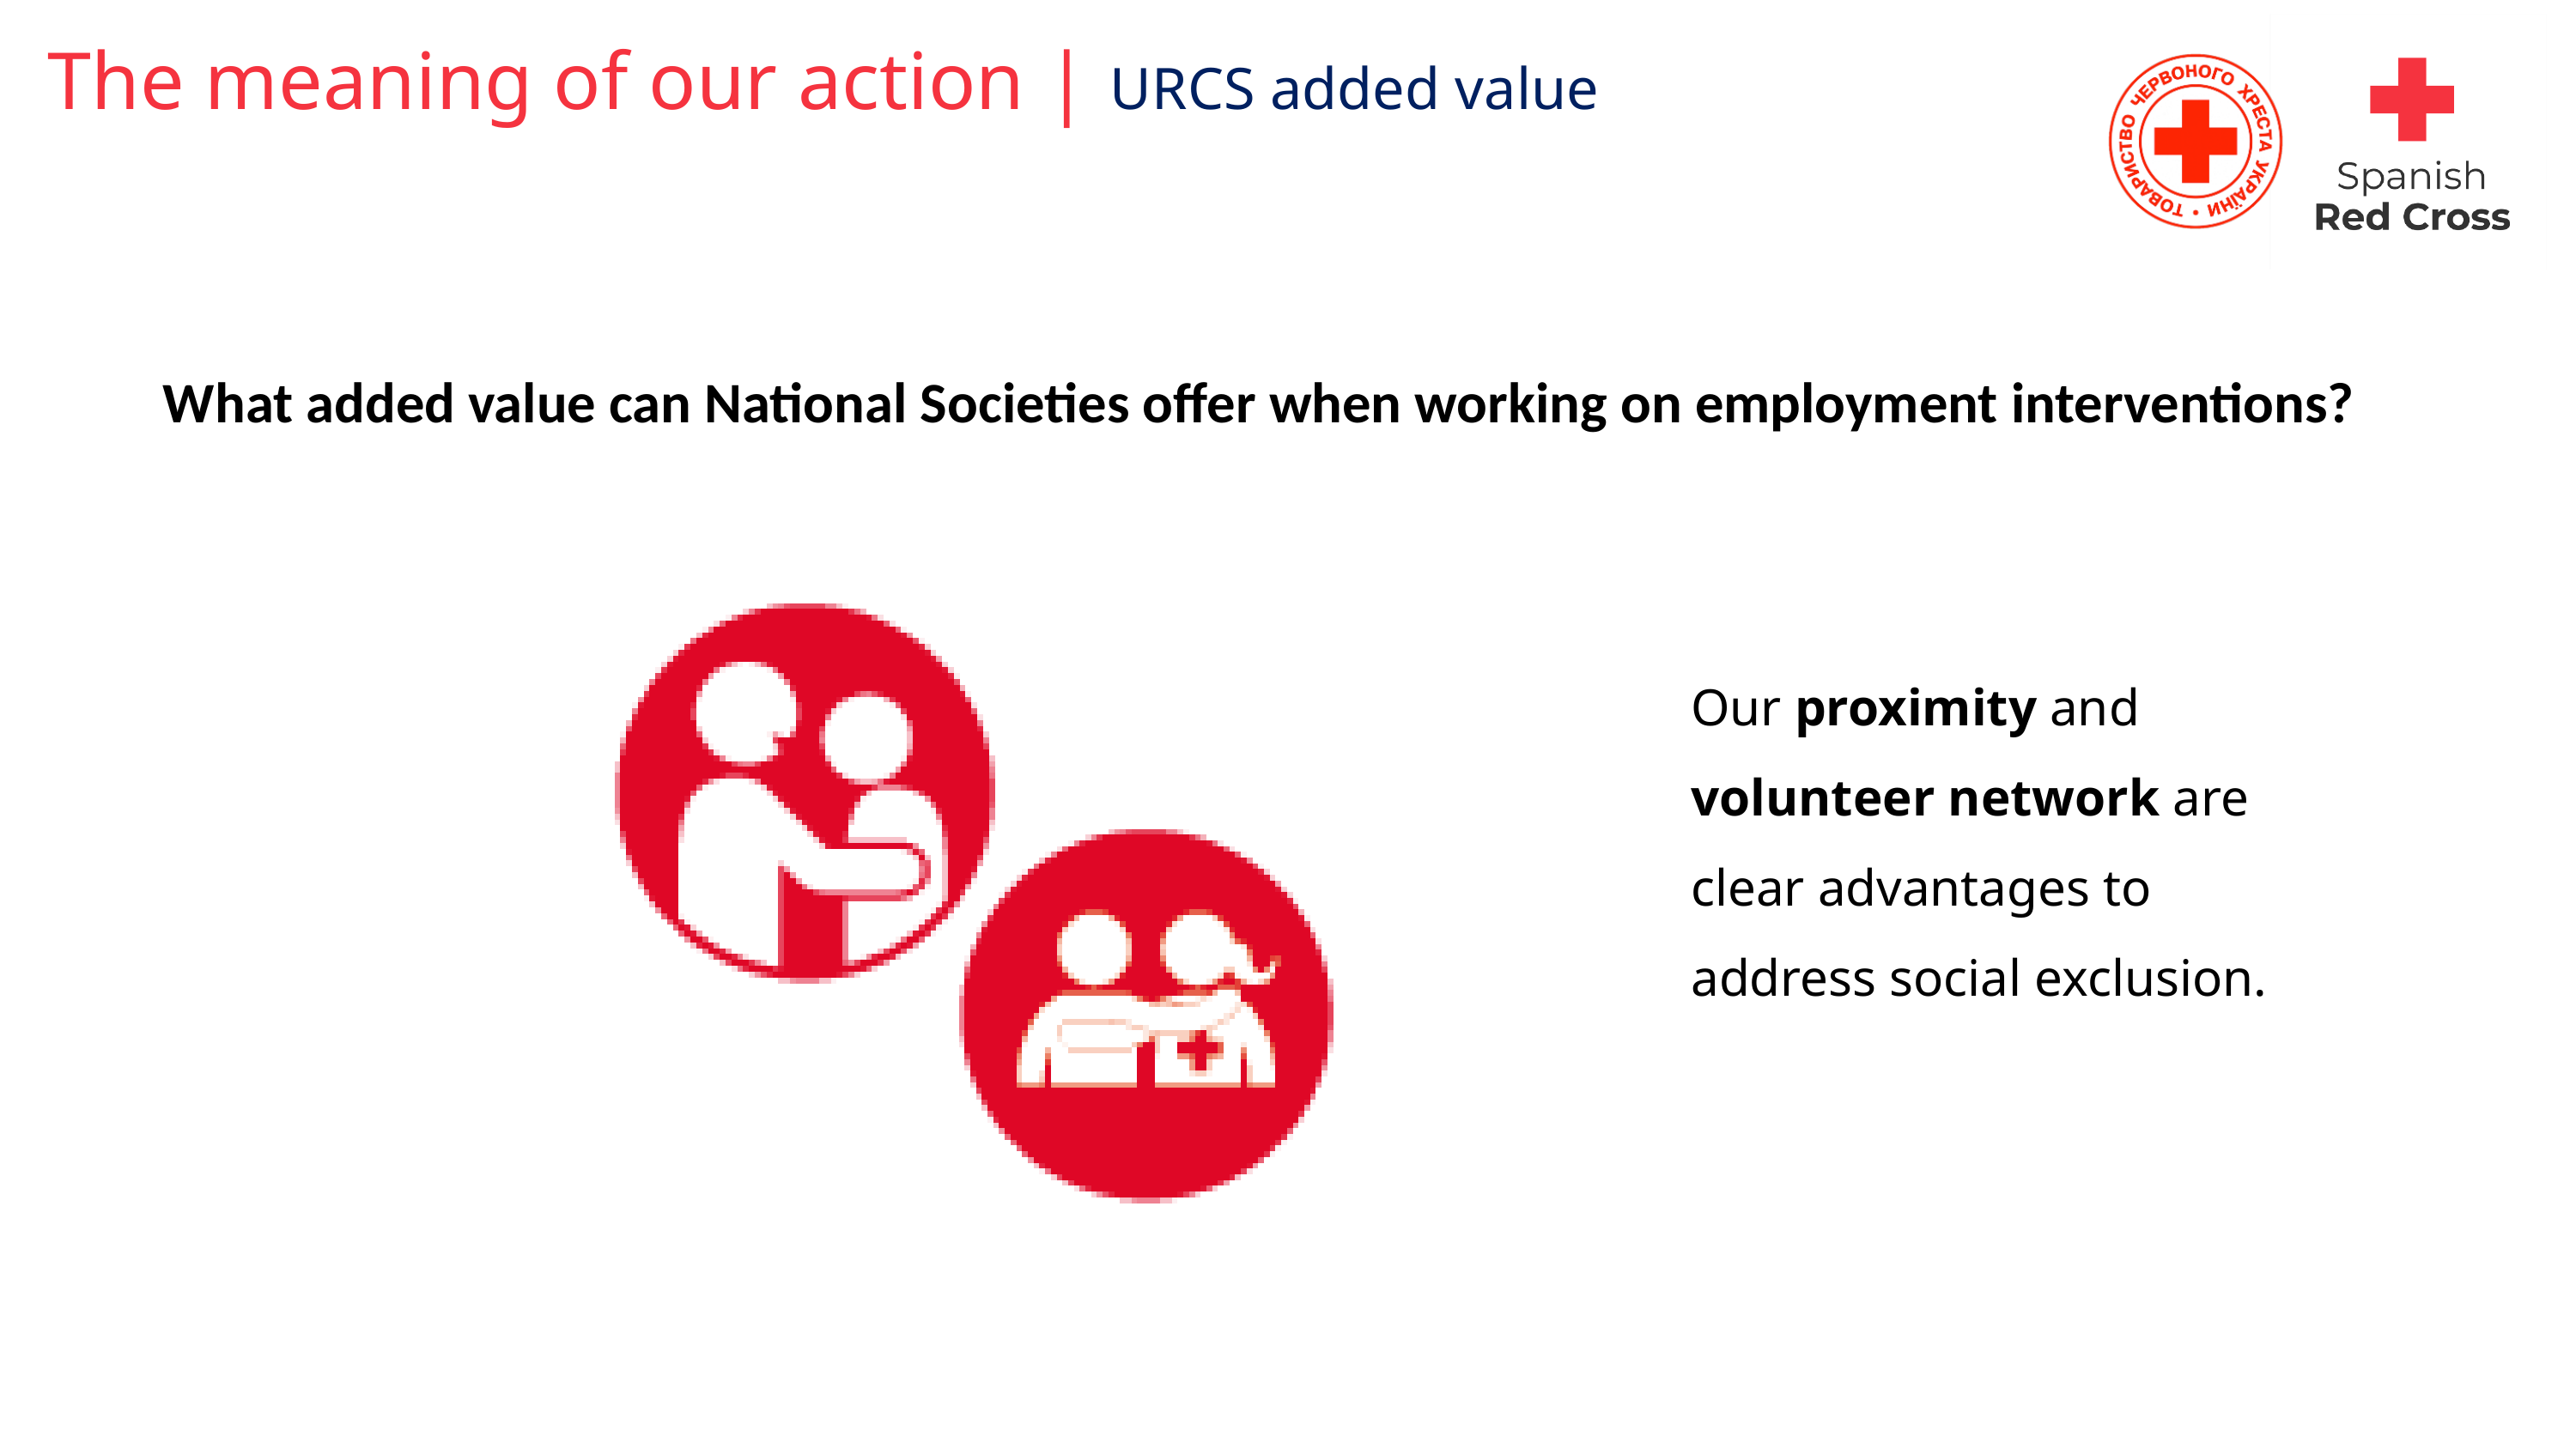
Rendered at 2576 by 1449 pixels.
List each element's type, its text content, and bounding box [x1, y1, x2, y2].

text_box Our proximity and volunteer network are clear advantages to address social exclusion. [1678, 640, 2298, 1013]
text_box The meaning of our action | URCS added value [41, 24, 1893, 132]
picture [614, 603, 1334, 1204]
picture [2100, 3, 2547, 281]
text_box What added value can National Societies offer when working on employment interventions? [150, 359, 2369, 440]
